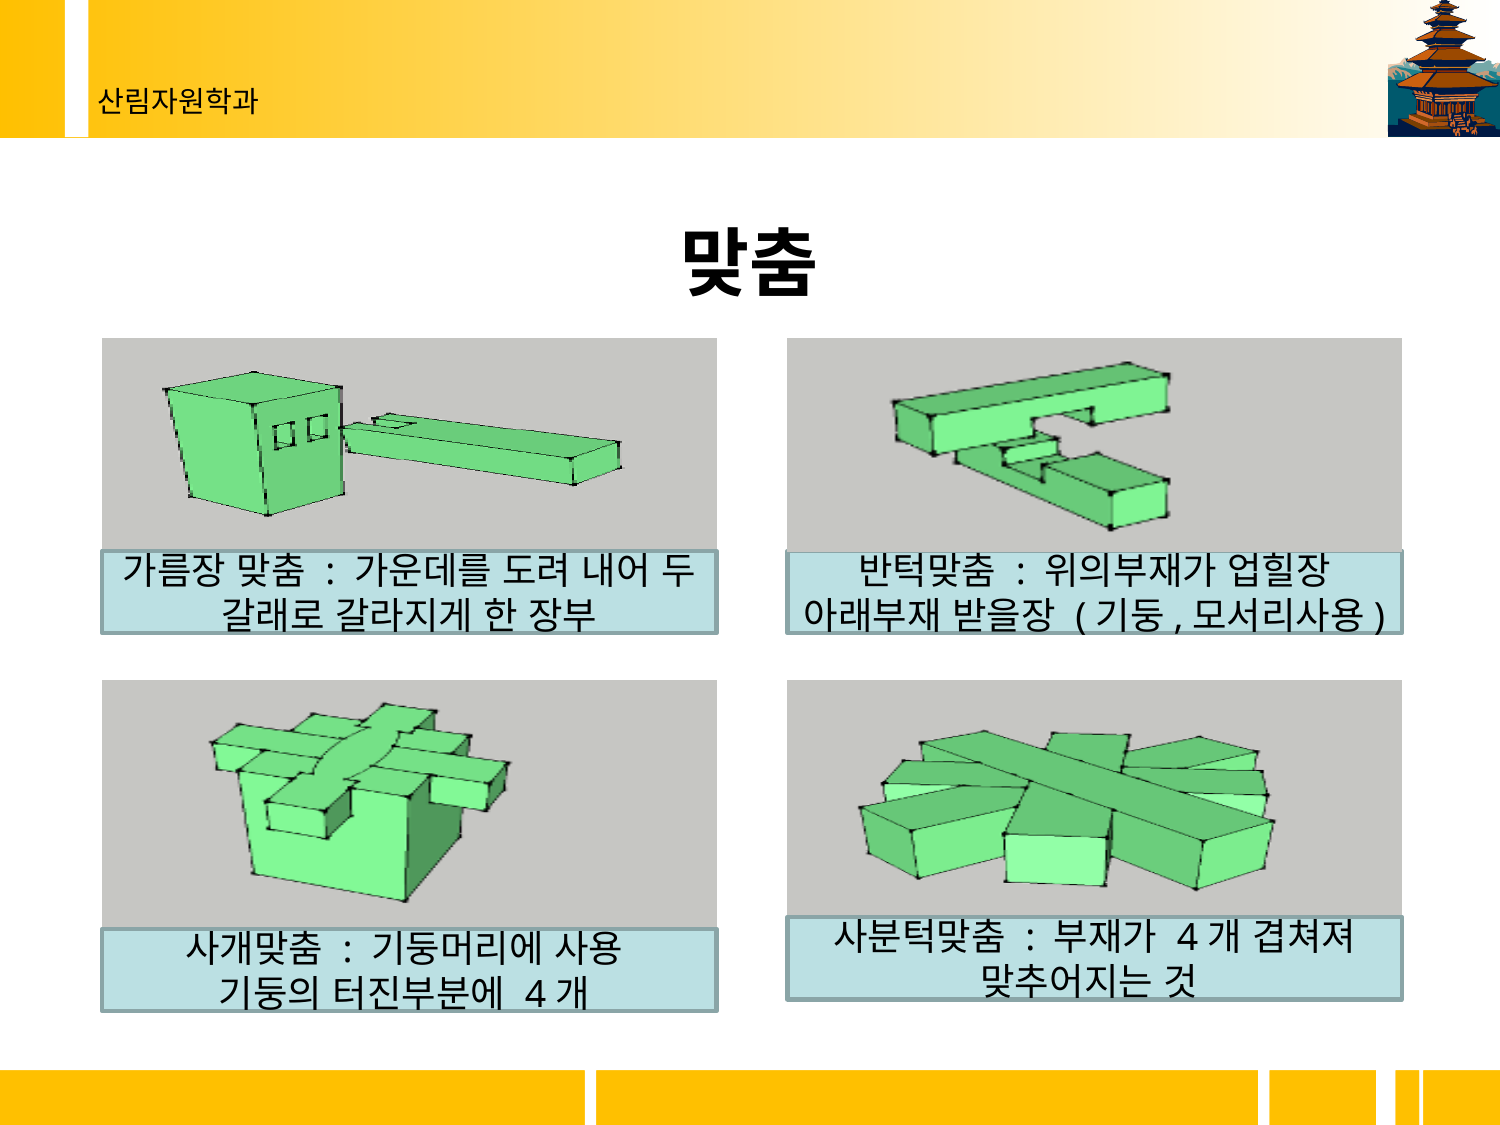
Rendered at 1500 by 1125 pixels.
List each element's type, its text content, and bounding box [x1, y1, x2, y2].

picture [102, 680, 717, 929]
text_box 반턱맞춤 : 위의부재가 업힐장 아래부재 받을장 (기둥,모서리사용) [785, 558, 1404, 635]
picture [787, 337, 1402, 553]
text_box 맞춤 [666, 208, 834, 313]
text_box 가름장 맞춤 : 가운데를 도려 내어 두 갈래로 갈라지게 한 장부 [100, 557, 719, 635]
picture [787, 680, 1402, 917]
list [102, 337, 717, 551]
text_box 사분턱맞춤 : 부재가 4개 겹쳐져 맞추어지는 것 [785, 922, 1404, 1002]
text_box 사개맞춤 : 기둥머리에 사용 기둥의 터진부분에 4개 [100, 935, 719, 1013]
slide_number 18 [1143, 1074, 1495, 1125]
